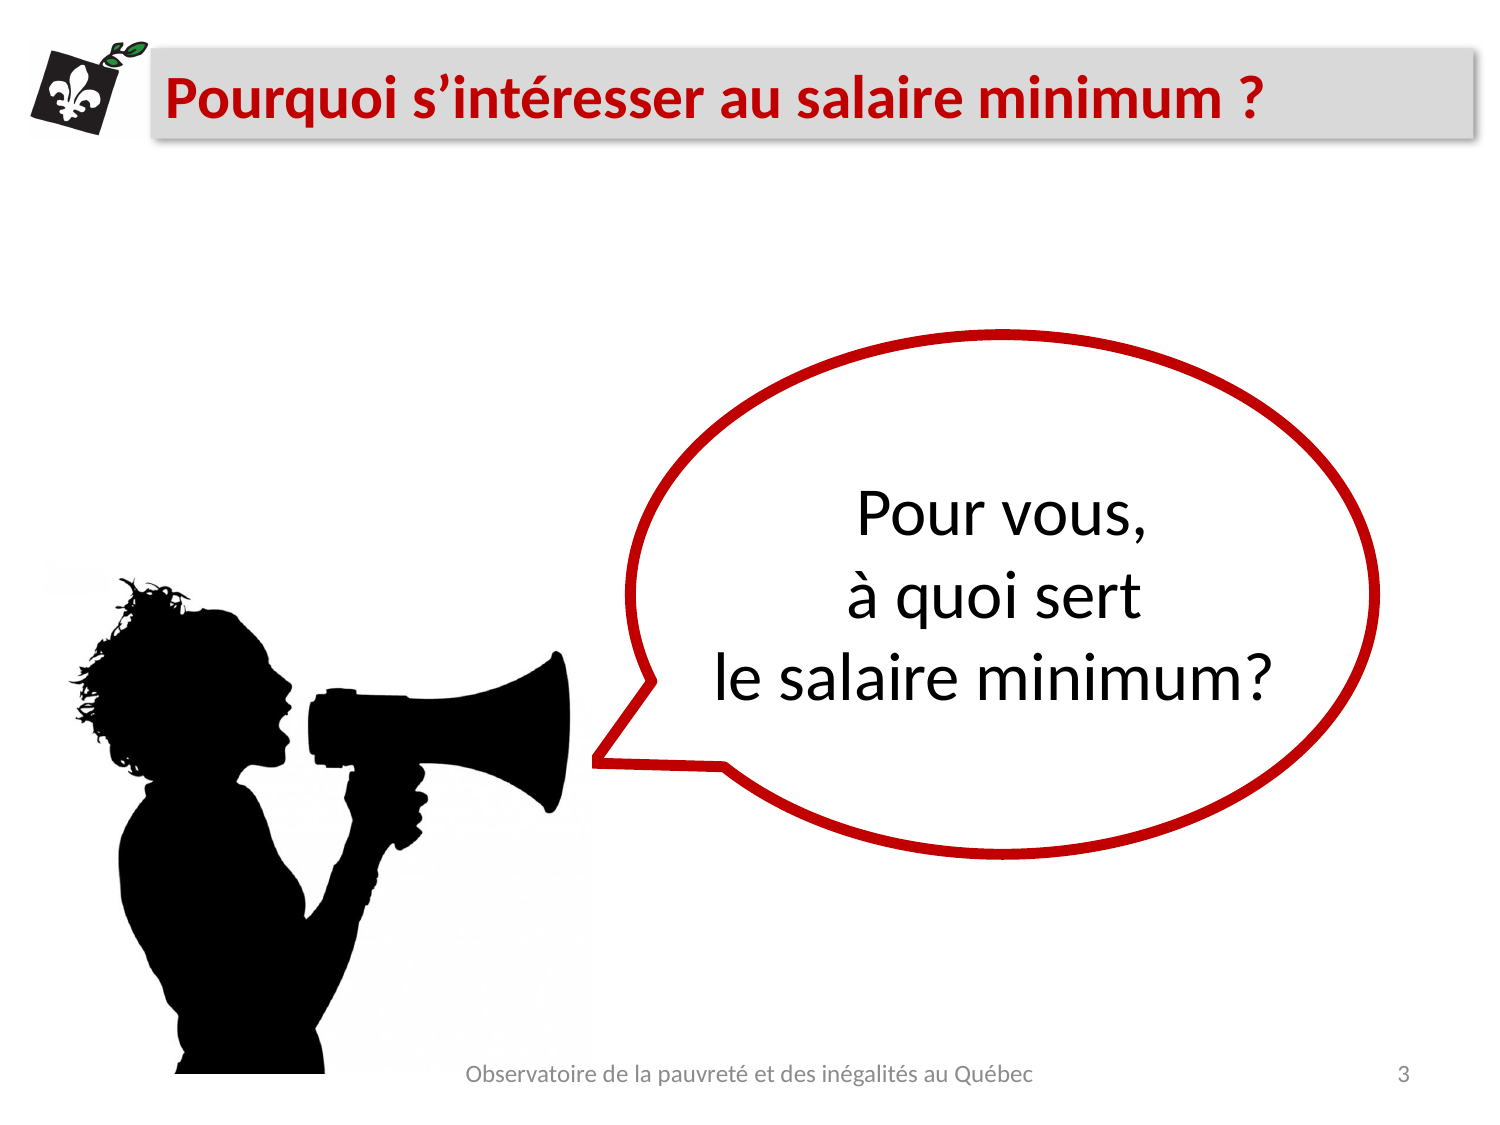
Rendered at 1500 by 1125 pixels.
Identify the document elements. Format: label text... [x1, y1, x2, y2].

text_box Pour vous, à quoi sert le salaire minimum? [665, 459, 1340, 722]
footer Observatoire de la pauvreté et des inégalités au Québec [0, 1042, 1500, 1103]
title Pourquoi s’intéresser au salaire minimum ? [155, 48, 1474, 139]
text_box [682, 332, 1323, 459]
text_box [596, 481, 1330, 857]
picture [43, 562, 592, 1074]
text_box [1340, 481, 1377, 708]
picture [28, 38, 151, 139]
